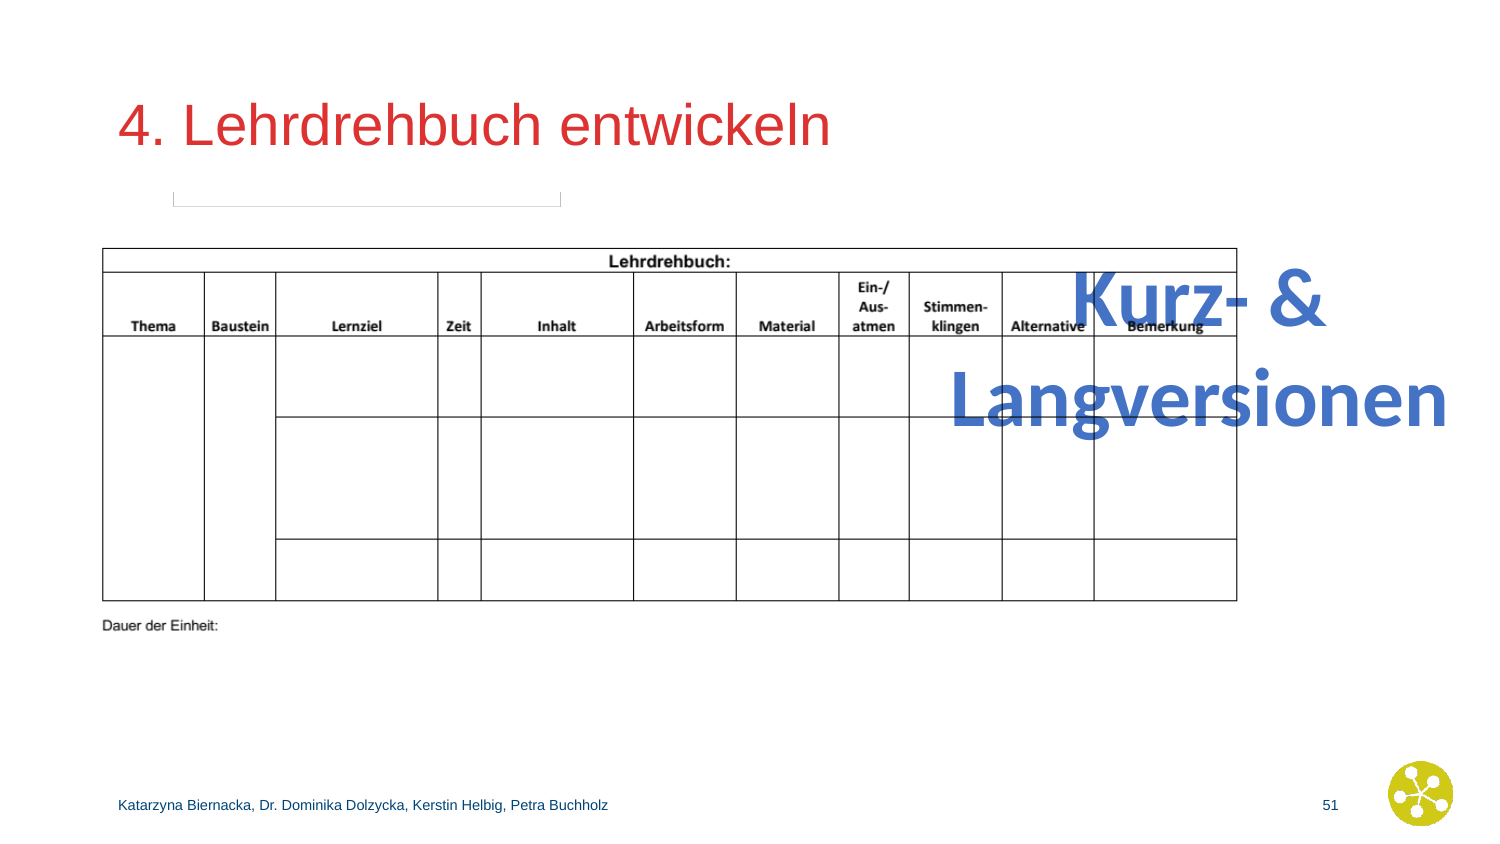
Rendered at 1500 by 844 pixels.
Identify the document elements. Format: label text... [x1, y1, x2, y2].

picture [72, 192, 1284, 774]
footer Katarzyna Biernacka, Dr. Dominika Dolzycka, Kerstin Helbig, Petra Buchholz [103, 782, 742, 827]
text_box Kurz- & Langversionen [1284, 235, 1465, 451]
picture [1388, 761, 1453, 826]
title 4. Lehrdrehbuch entwickeln [103, 44, 1397, 208]
slide_number 50 [1016, 782, 1354, 827]
